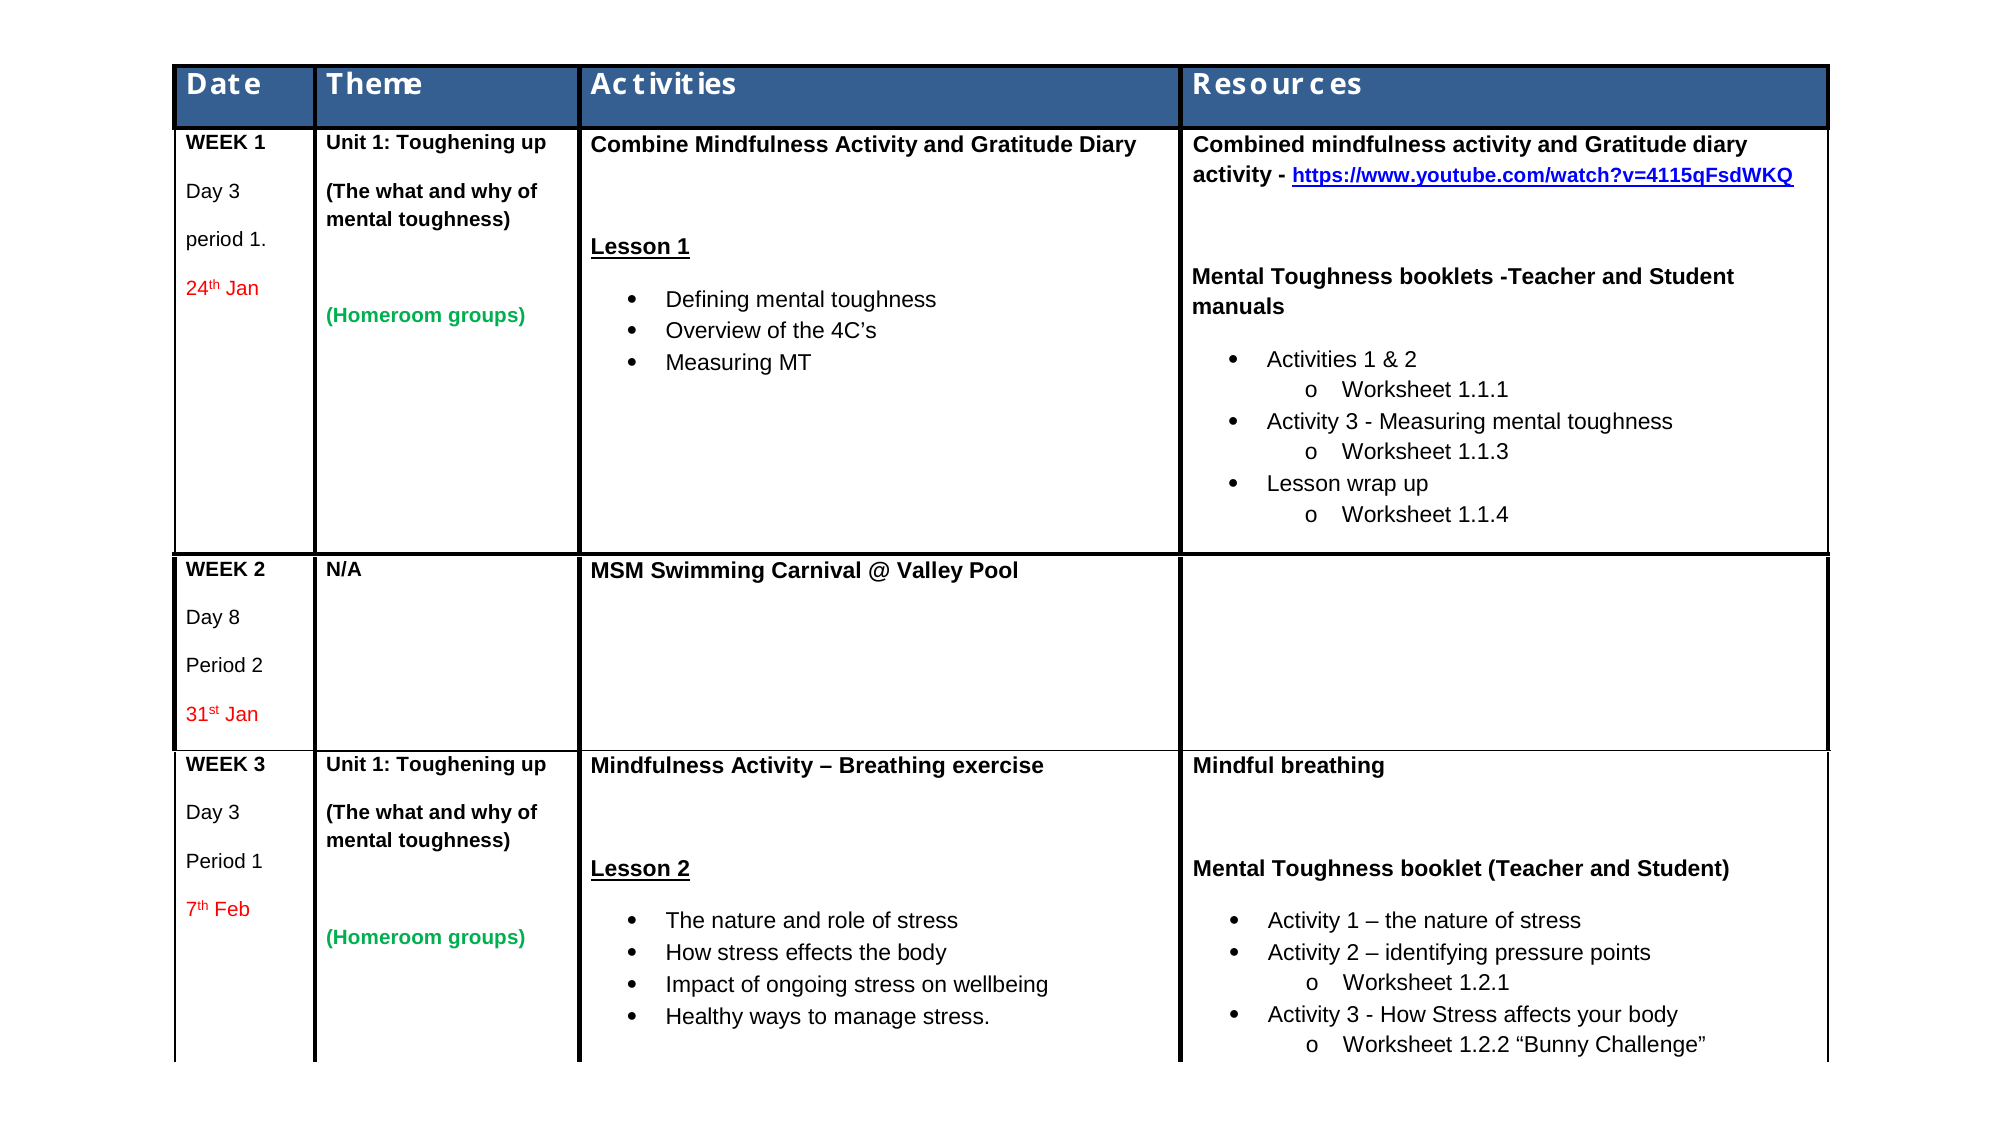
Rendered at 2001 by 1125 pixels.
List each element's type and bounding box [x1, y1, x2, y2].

text_box [153, 63, 1847, 1062]
